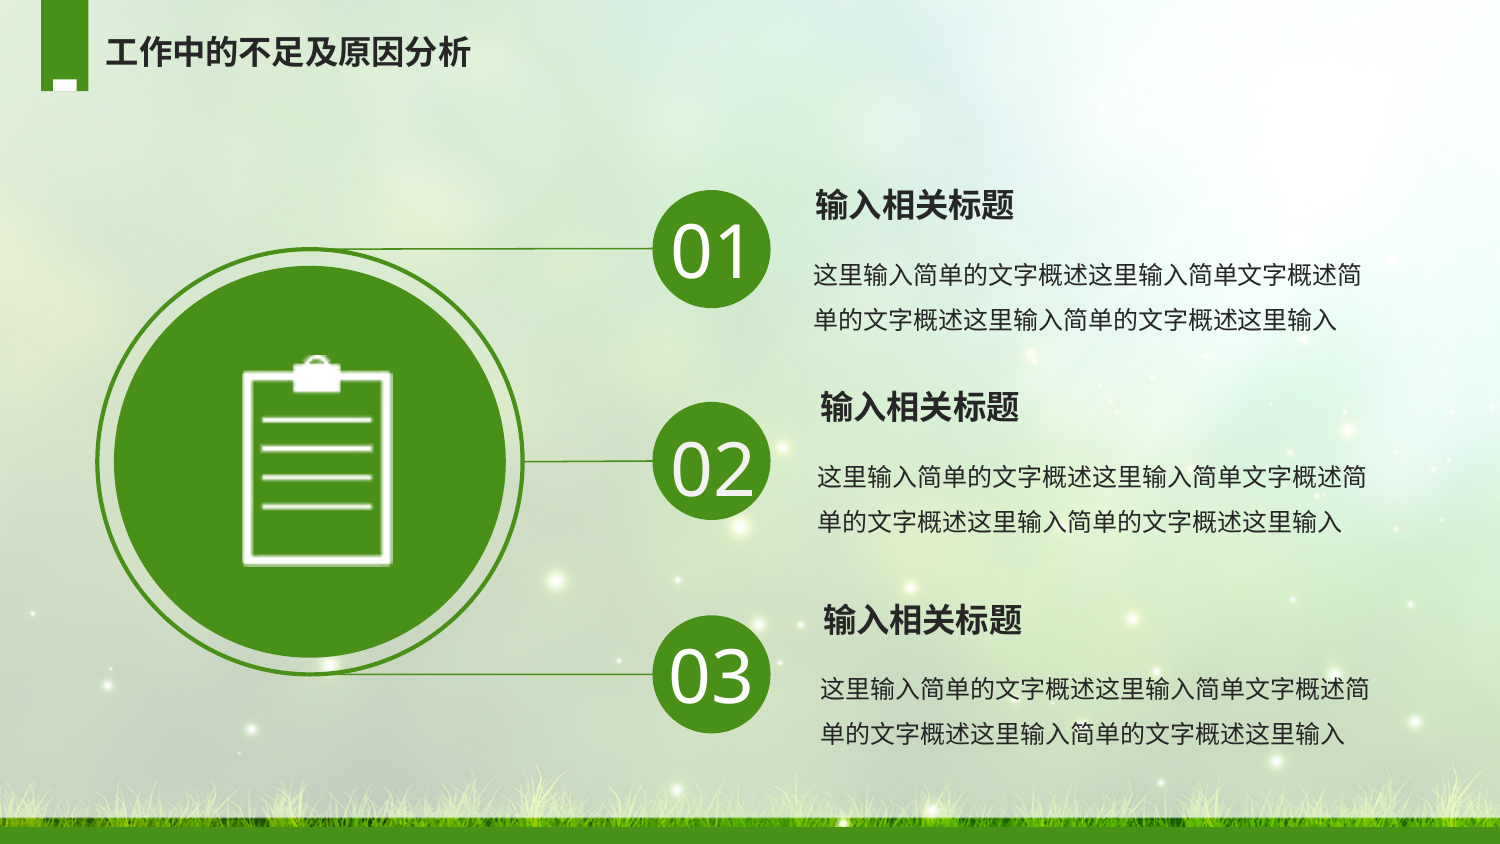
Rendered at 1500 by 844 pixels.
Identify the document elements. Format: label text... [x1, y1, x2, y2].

text_box 输入相关标题 [808, 591, 1140, 647]
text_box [652, 189, 774, 309]
text_box 这里输入简单的文字概述这里输入简单文字概述简单的文字概述这里输入简单的文字概述这里输入 [806, 651, 1388, 757]
text_box [95, 247, 525, 677]
text_box 这里输入简单的文字概述这里输入简单文字概述简单的文字概述这里输入简单的文字概述这里输入 [803, 439, 1385, 544]
text_box 这里输入简单的文字概述这里输入简单文字概述简单的文字概述这里输入简单的文字概述这里输入 [798, 237, 1381, 342]
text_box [652, 401, 774, 521]
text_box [40, 0, 89, 92]
text_box 输入相关标题 [805, 379, 1137, 434]
text_box 工作中的不足及原因分析 [94, 23, 487, 79]
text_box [652, 615, 772, 734]
picture [0, 0, 1500, 827]
text_box 输入相关标题 [800, 177, 1133, 232]
